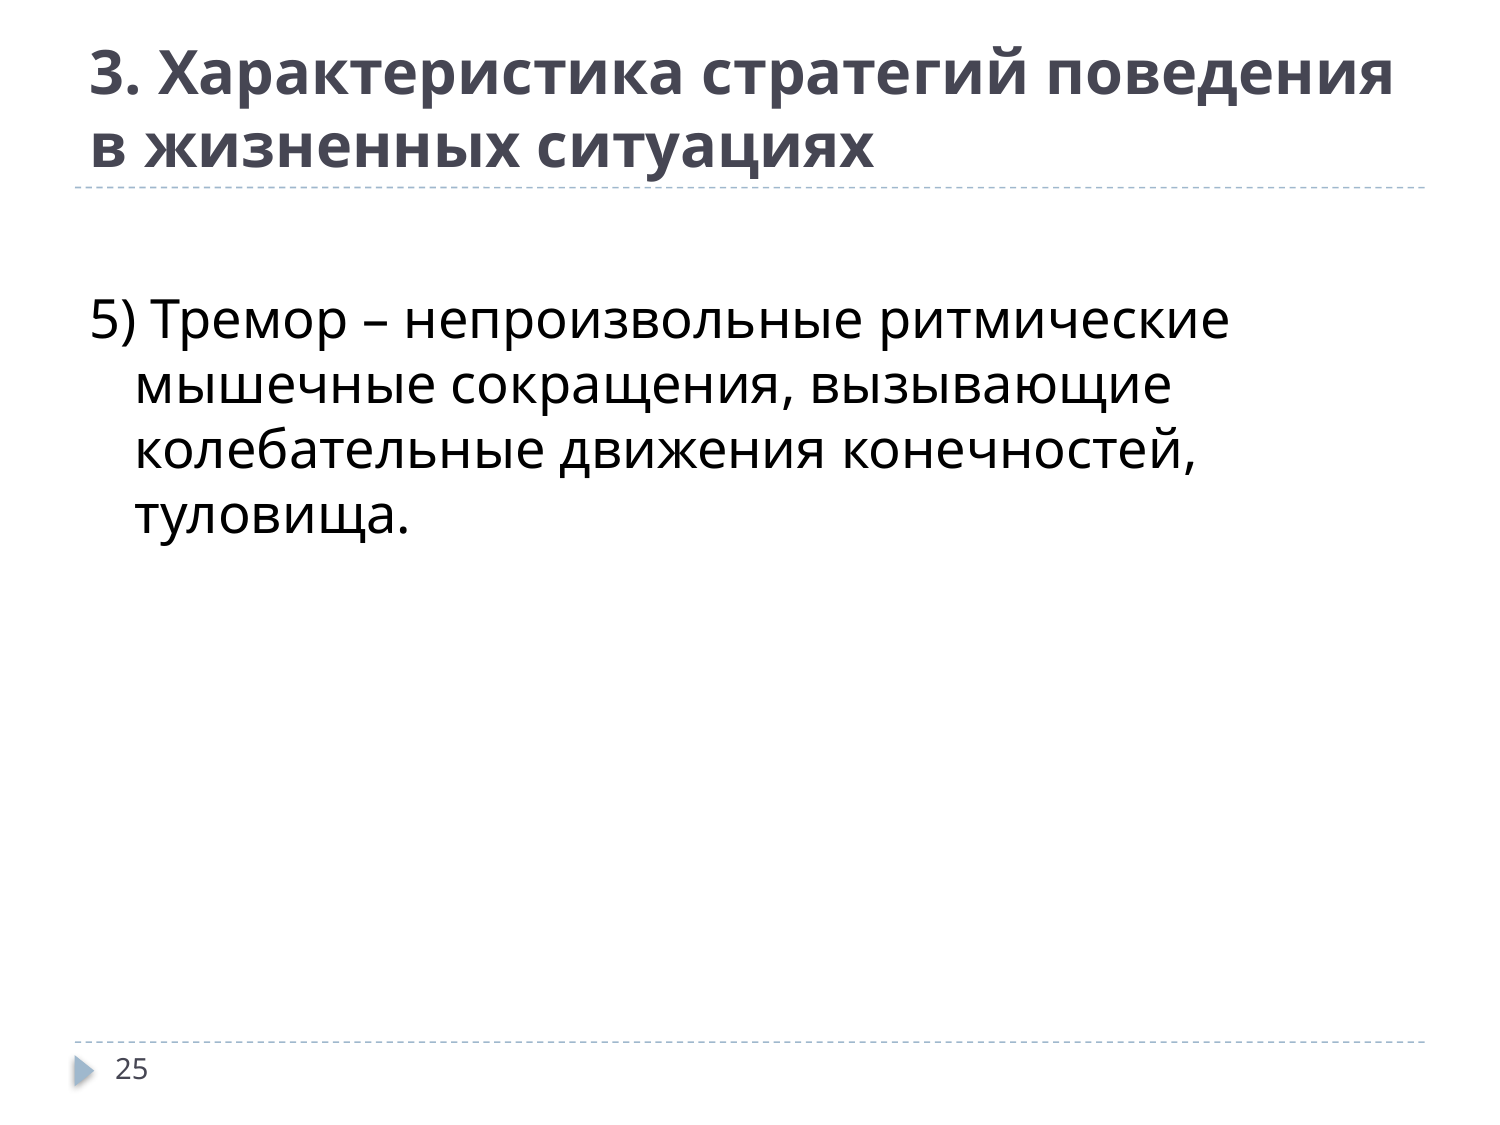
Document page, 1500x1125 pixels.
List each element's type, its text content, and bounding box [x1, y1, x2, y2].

list 5) Тремор – непроизвольные ритмические мышечные сокращения, вызывающие колебательные движения конечностей, туловища. [75, 200, 1425, 1010]
title 3. Характеристика стратегий поведения в жизненных ситуациях [75, 24, 1425, 188]
slide_number 25 [100, 1042, 426, 1103]
